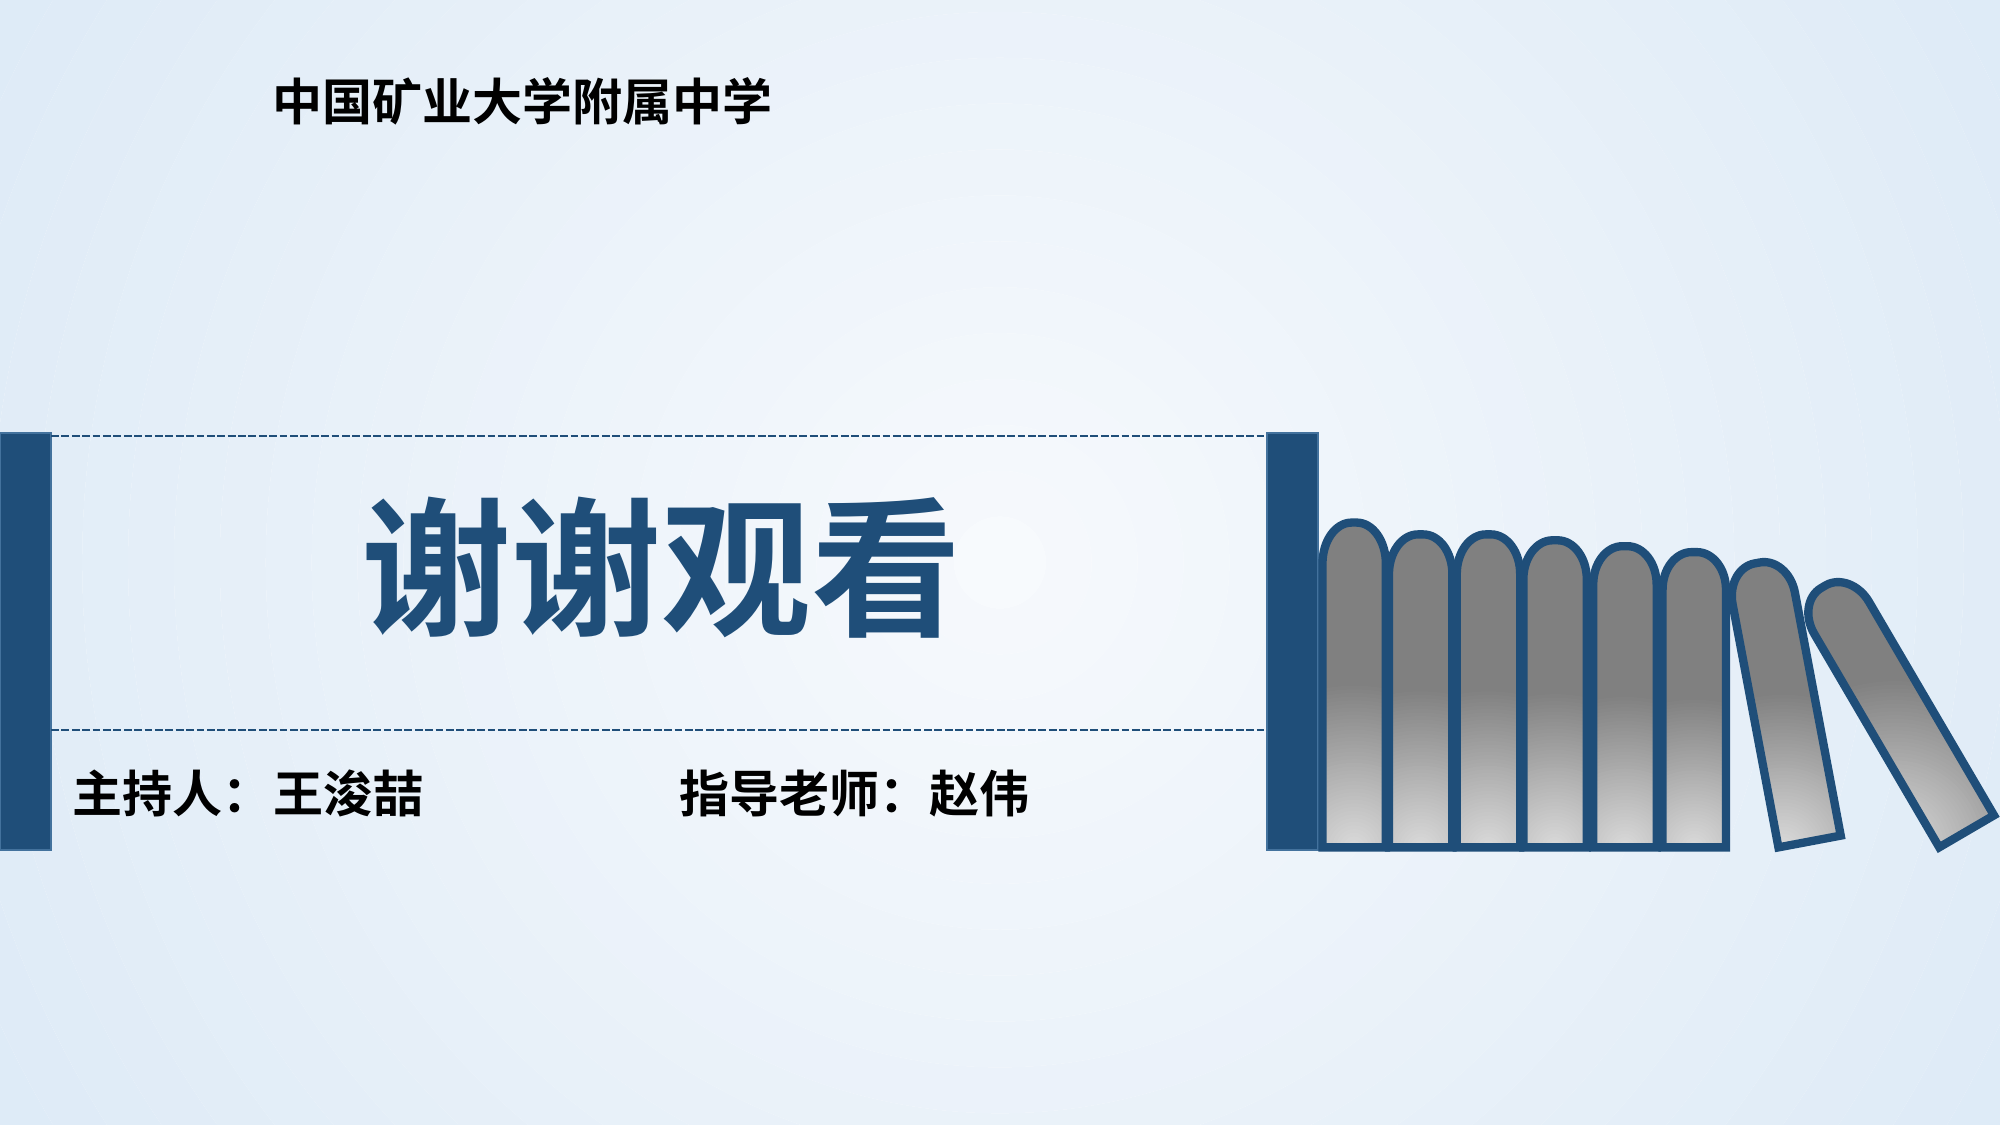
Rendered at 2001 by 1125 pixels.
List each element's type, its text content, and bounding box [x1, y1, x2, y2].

list 指导老师：赵伟 [664, 741, 1267, 851]
text_box 中国矿业大学附属中学 [257, 63, 792, 139]
subtitle 主持人：王浚喆 [57, 741, 662, 851]
title 谢谢观看 [56, 432, 1267, 720]
